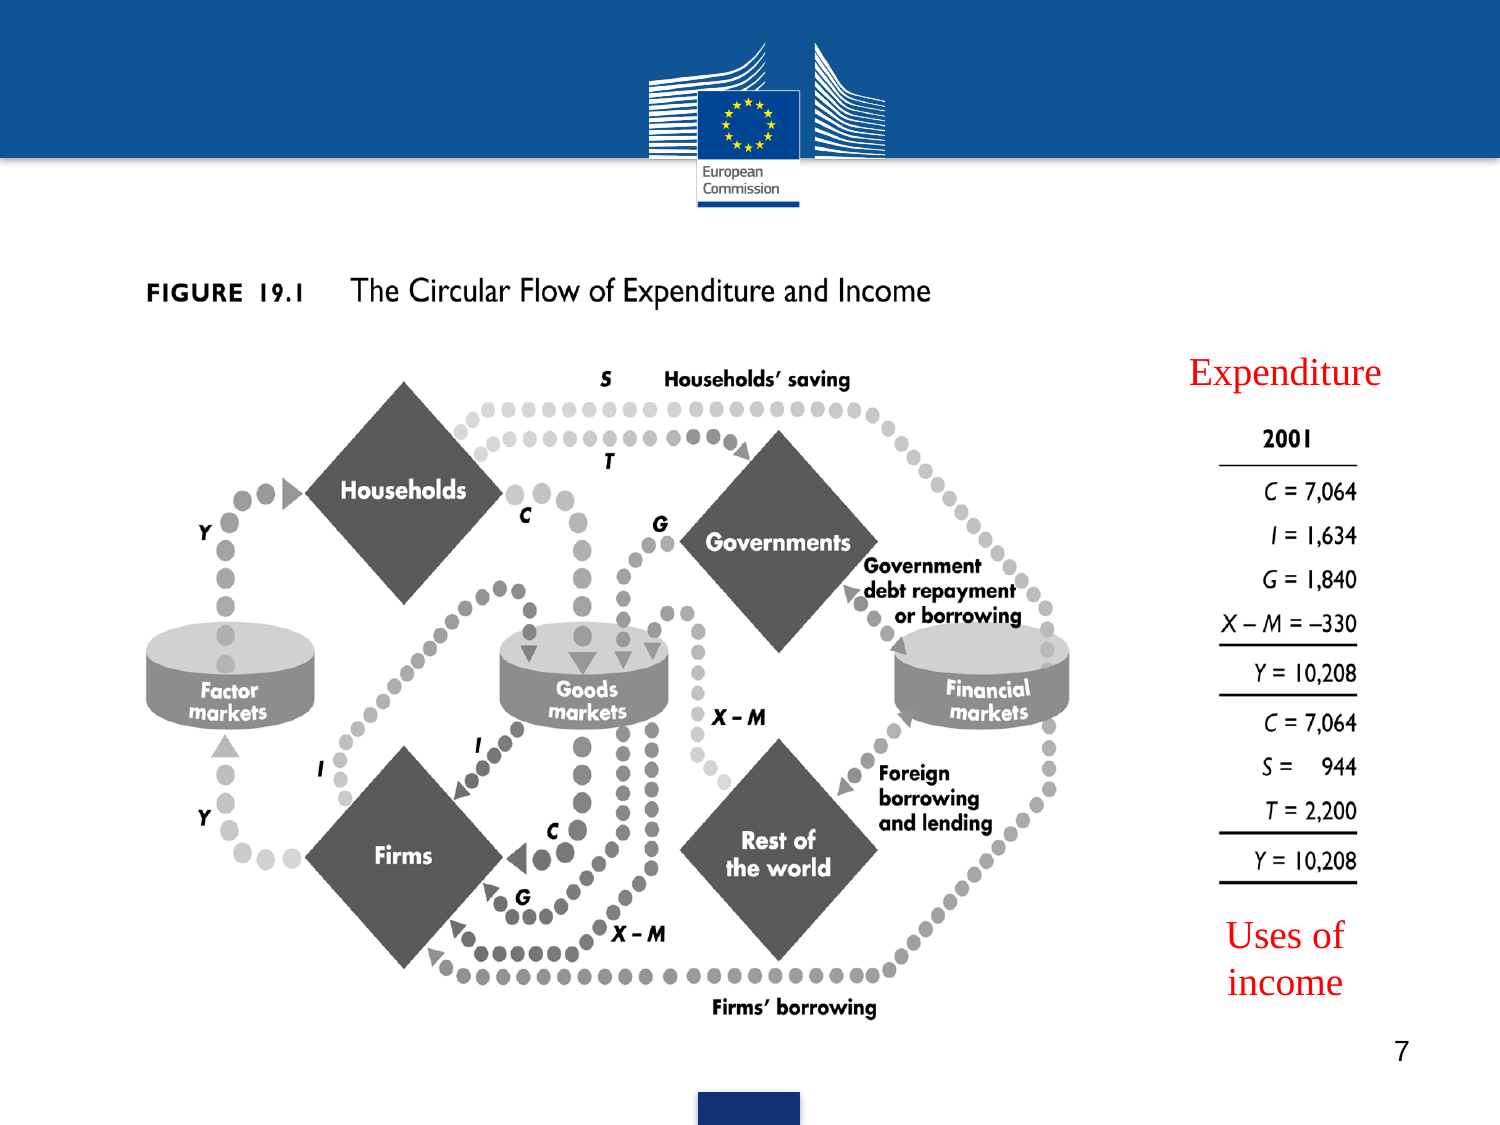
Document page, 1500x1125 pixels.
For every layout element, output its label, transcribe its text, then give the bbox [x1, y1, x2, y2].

picture [649, 42, 885, 208]
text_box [103, 257, 1407, 1058]
slide_number 7 [1074, 1024, 1426, 1103]
